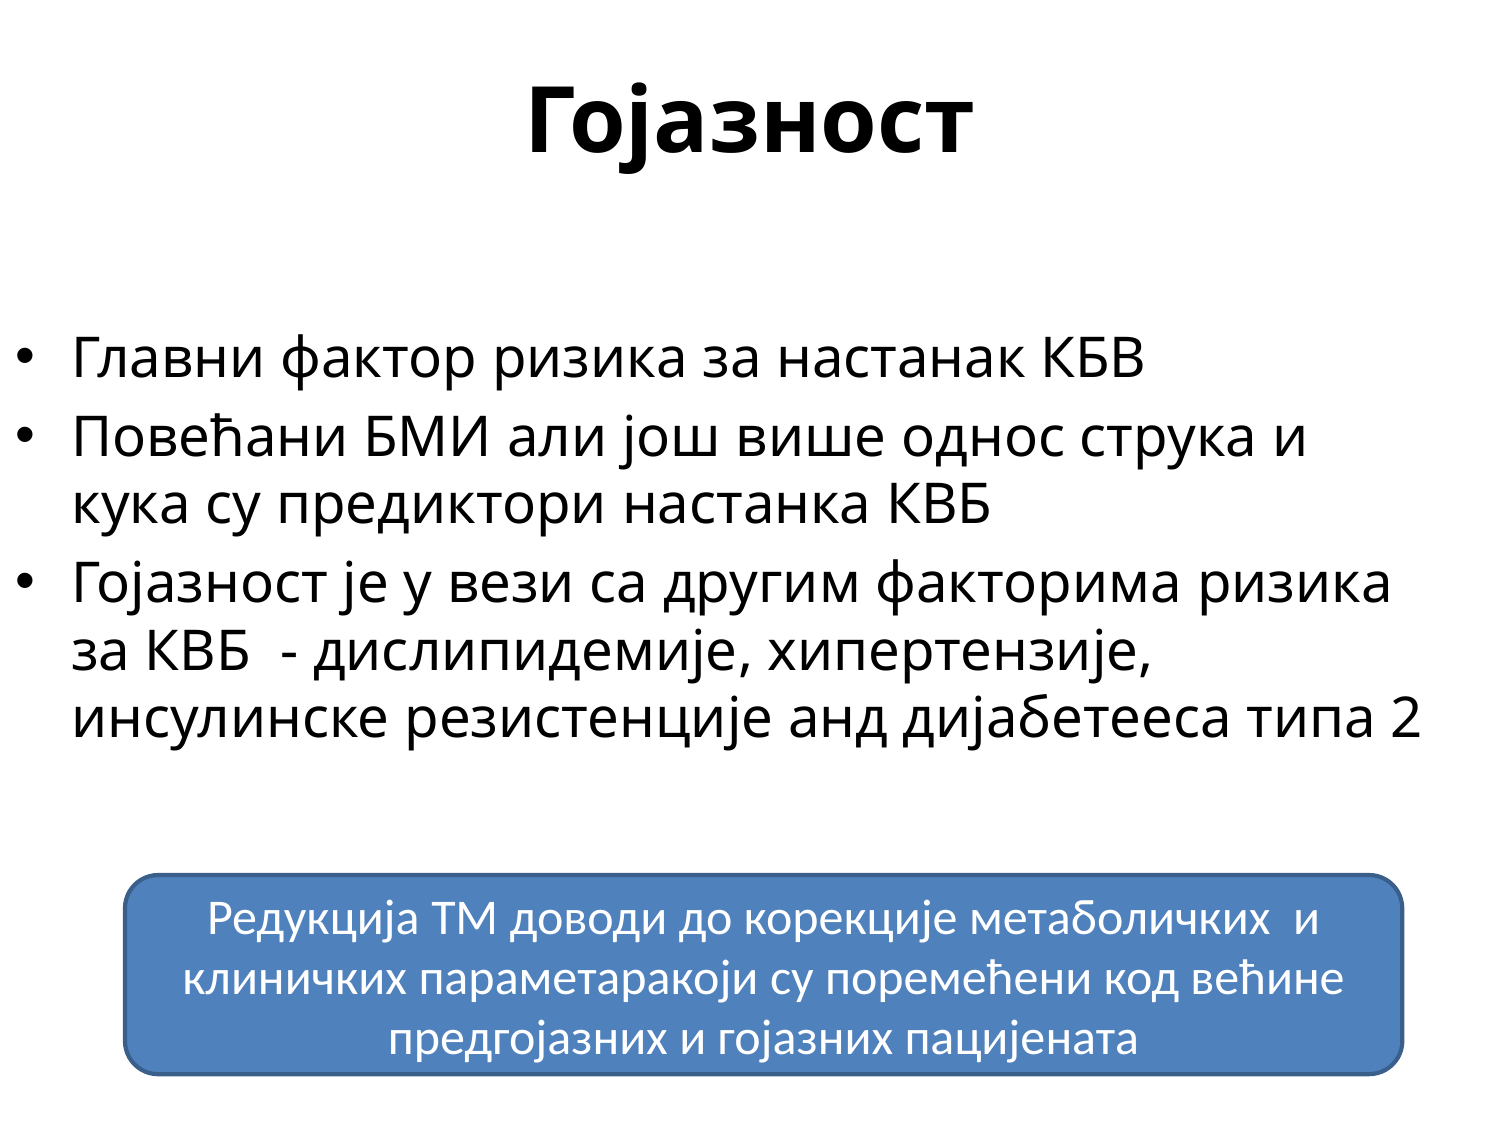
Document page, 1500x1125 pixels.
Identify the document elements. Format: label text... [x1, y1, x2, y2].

text_box Редукција ТМ доводи до корекције метаболичких и клиничких параметаракоји су поремећени код већине предгојазних и гојазних пацијената [122, 872, 1405, 1077]
title Гојазност [75, 45, 1425, 188]
list Главни фактор ризика за настанак КБВ Повећани БМИ али још више однос струка и кука су предиктори настанка КВБ Гојазност је у вези са другим факторима ризика за КВБ - дислипидемије, хипертензије, инсулинске резистенције анд дијабетееса типа 2 [0, 222, 1442, 1125]
